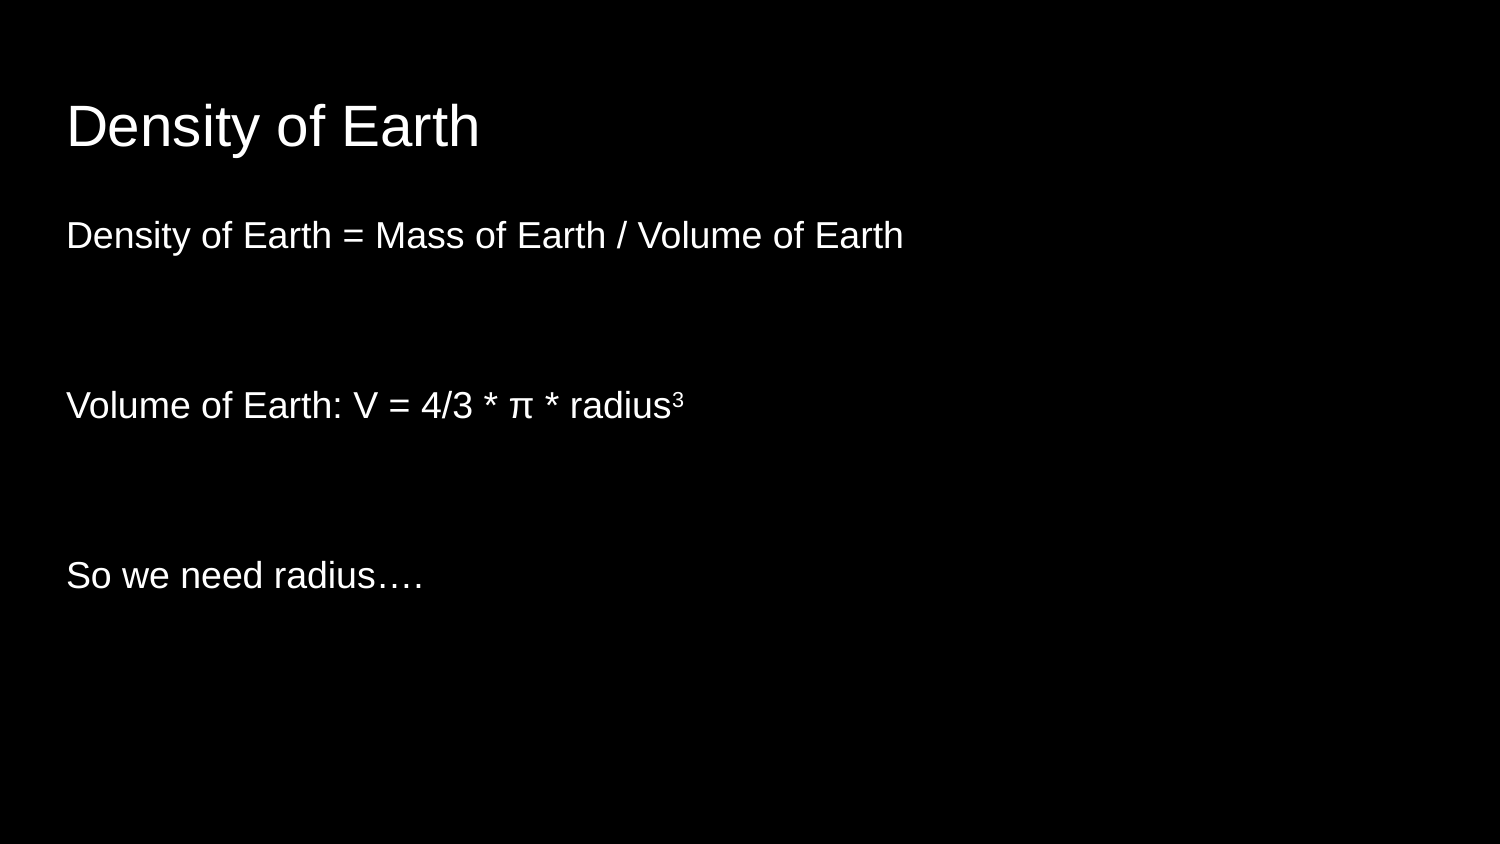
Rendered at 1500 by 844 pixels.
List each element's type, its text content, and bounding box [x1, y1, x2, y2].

list Density of Earth = Mass of Earth / Volume of Earth Volume of Earth: V = 4/3 * π * radius3 So we need radius…. [51, 189, 1449, 750]
title Density of Earth [51, 72, 1449, 167]
